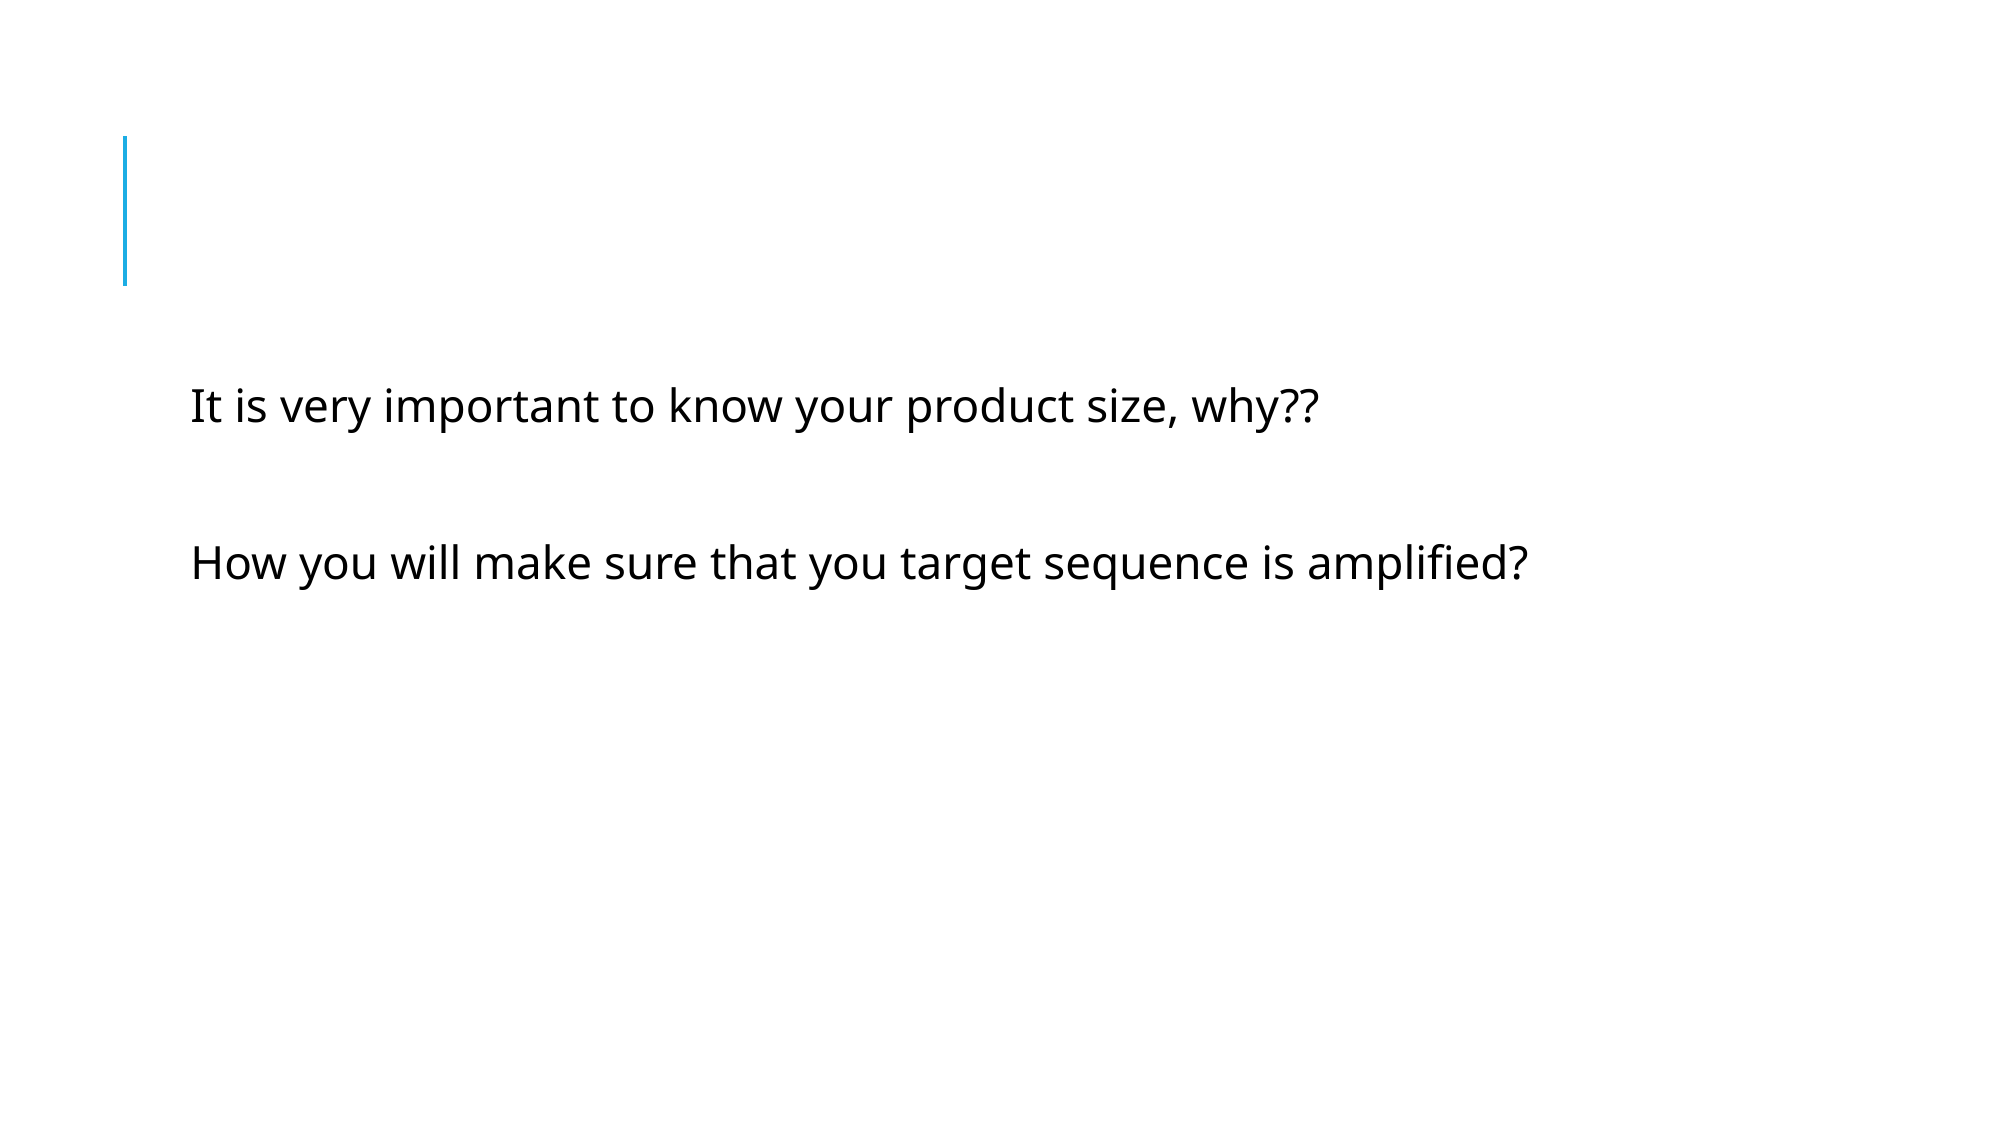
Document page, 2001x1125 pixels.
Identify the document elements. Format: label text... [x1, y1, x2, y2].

list It is very important to know your product size, why?? How you will make sure that you target sequence is amplified? [168, 375, 1763, 1035]
